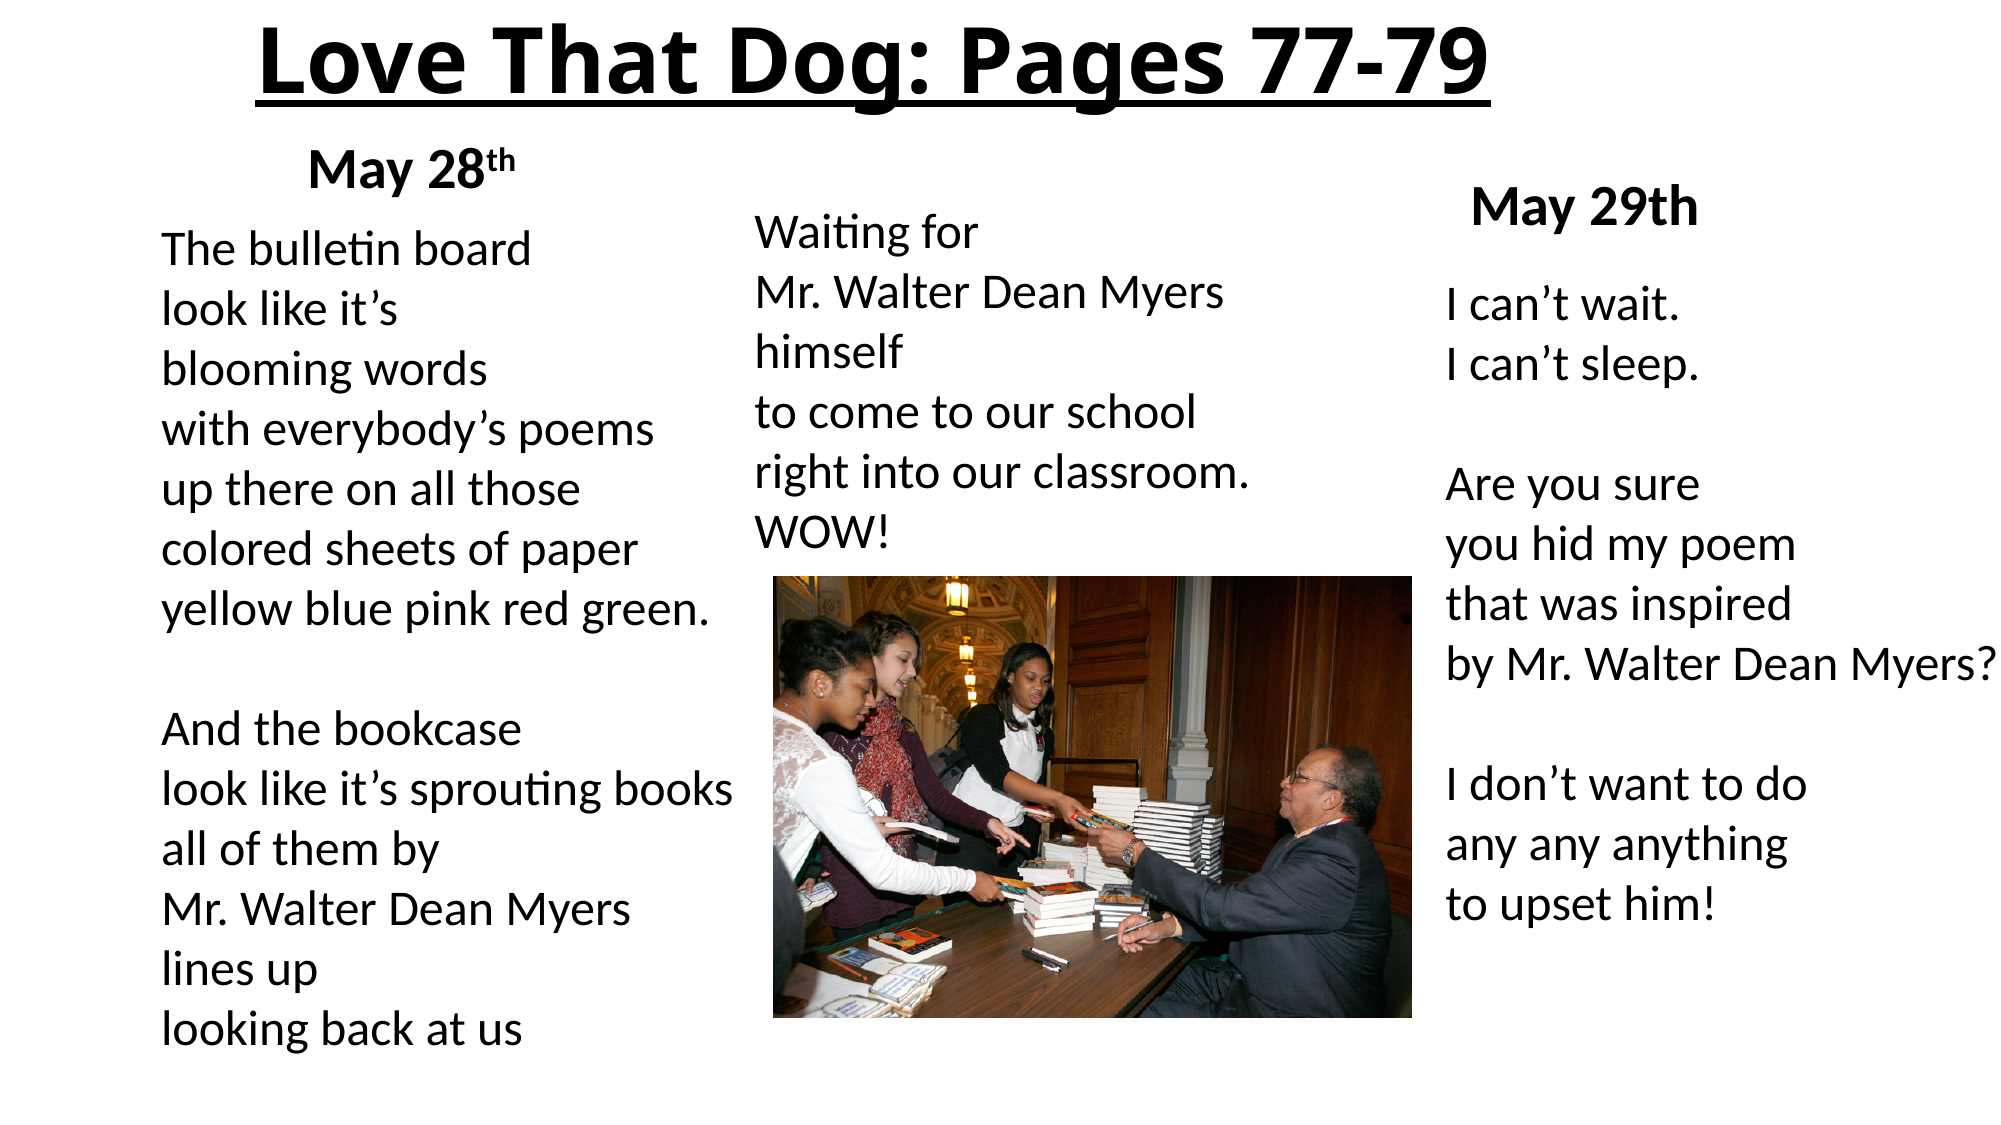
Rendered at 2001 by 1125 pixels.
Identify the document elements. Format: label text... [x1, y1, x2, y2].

title Love That Dog: Pages 77-79 [10, 0, 1736, 146]
text_box I can’t wait. I can’t sleep. Are you sure you hid my poem that was inspired by Mr. Walter Dean Myers? I don’t want to do any any anything to upset him! [1430, 262, 2000, 938]
text_box Waiting for Mr. Walter Dean Myers himself to come to our school right into our classroom. WOW! [739, 191, 1430, 626]
text_box May 28th [34, 122, 552, 418]
text_box May 29th [1412, 159, 1758, 455]
picture [773, 576, 1412, 1018]
text_box The bulletin board look like it’s blooming words with everybody’s poems up there on all those colored sheets of paper yellow blue pink red green. And the bookcase look like it’s sprouting books all of them by Mr. Walter Dean Myers lines up looking back at us [146, 208, 907, 1063]
